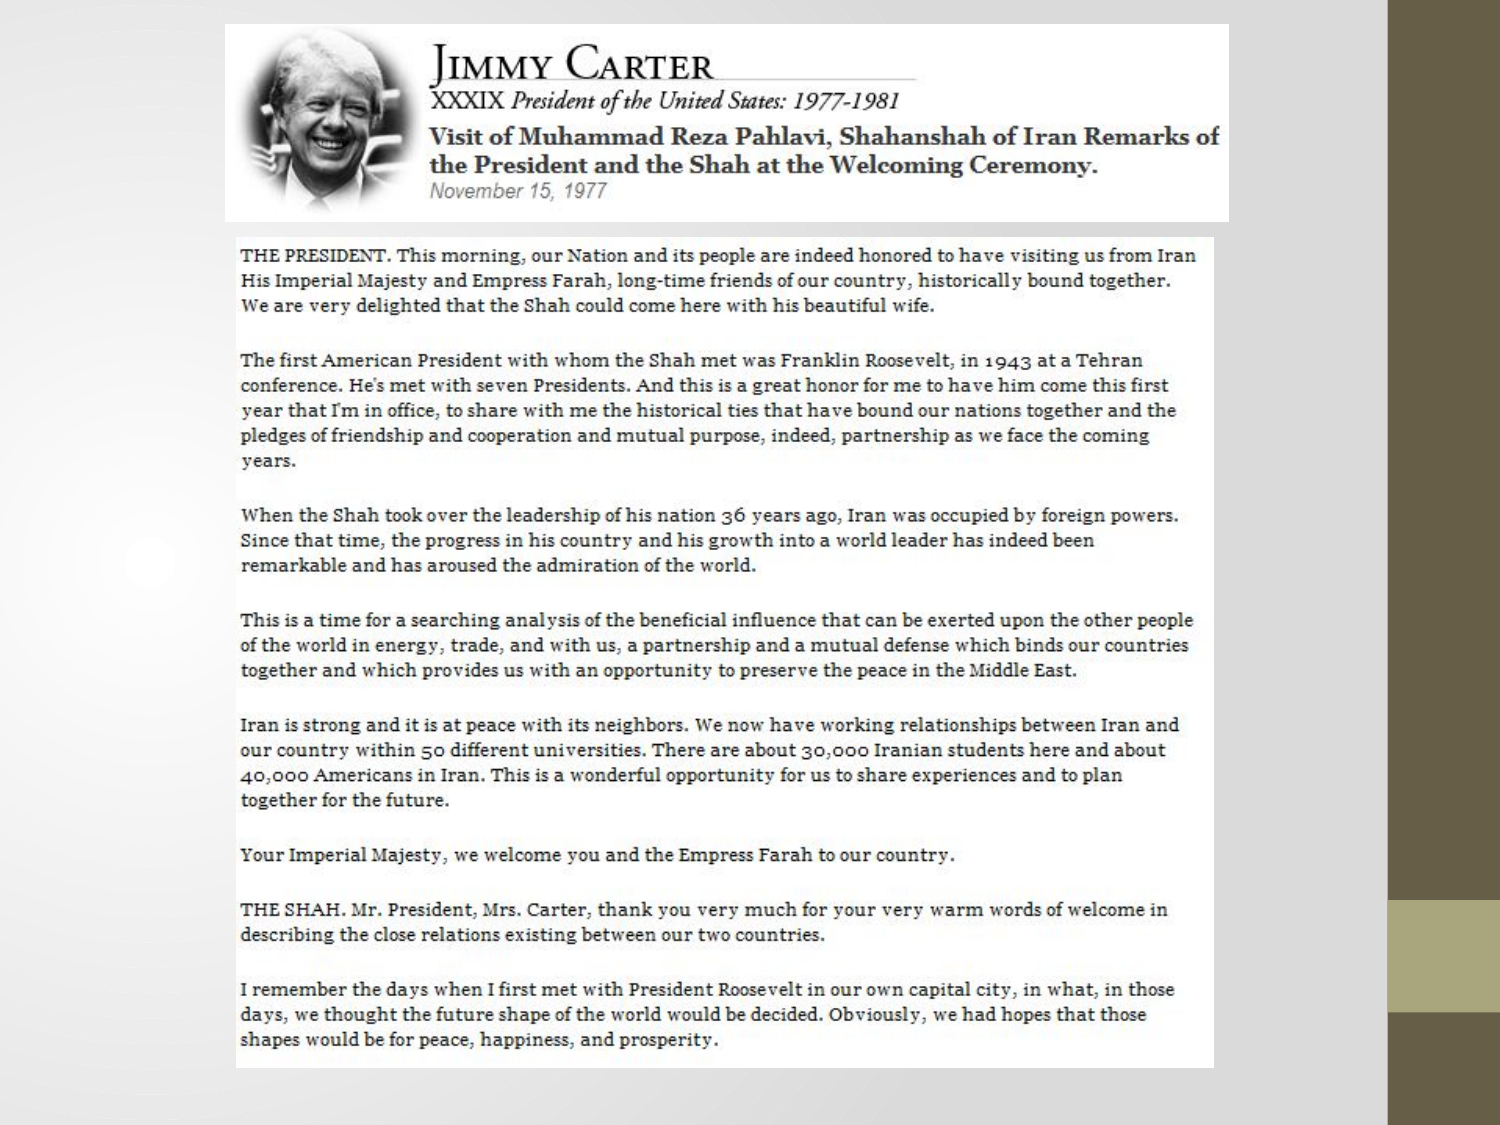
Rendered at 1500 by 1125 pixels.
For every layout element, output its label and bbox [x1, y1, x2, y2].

picture [236, 236, 1214, 1068]
list [224, 24, 1229, 223]
